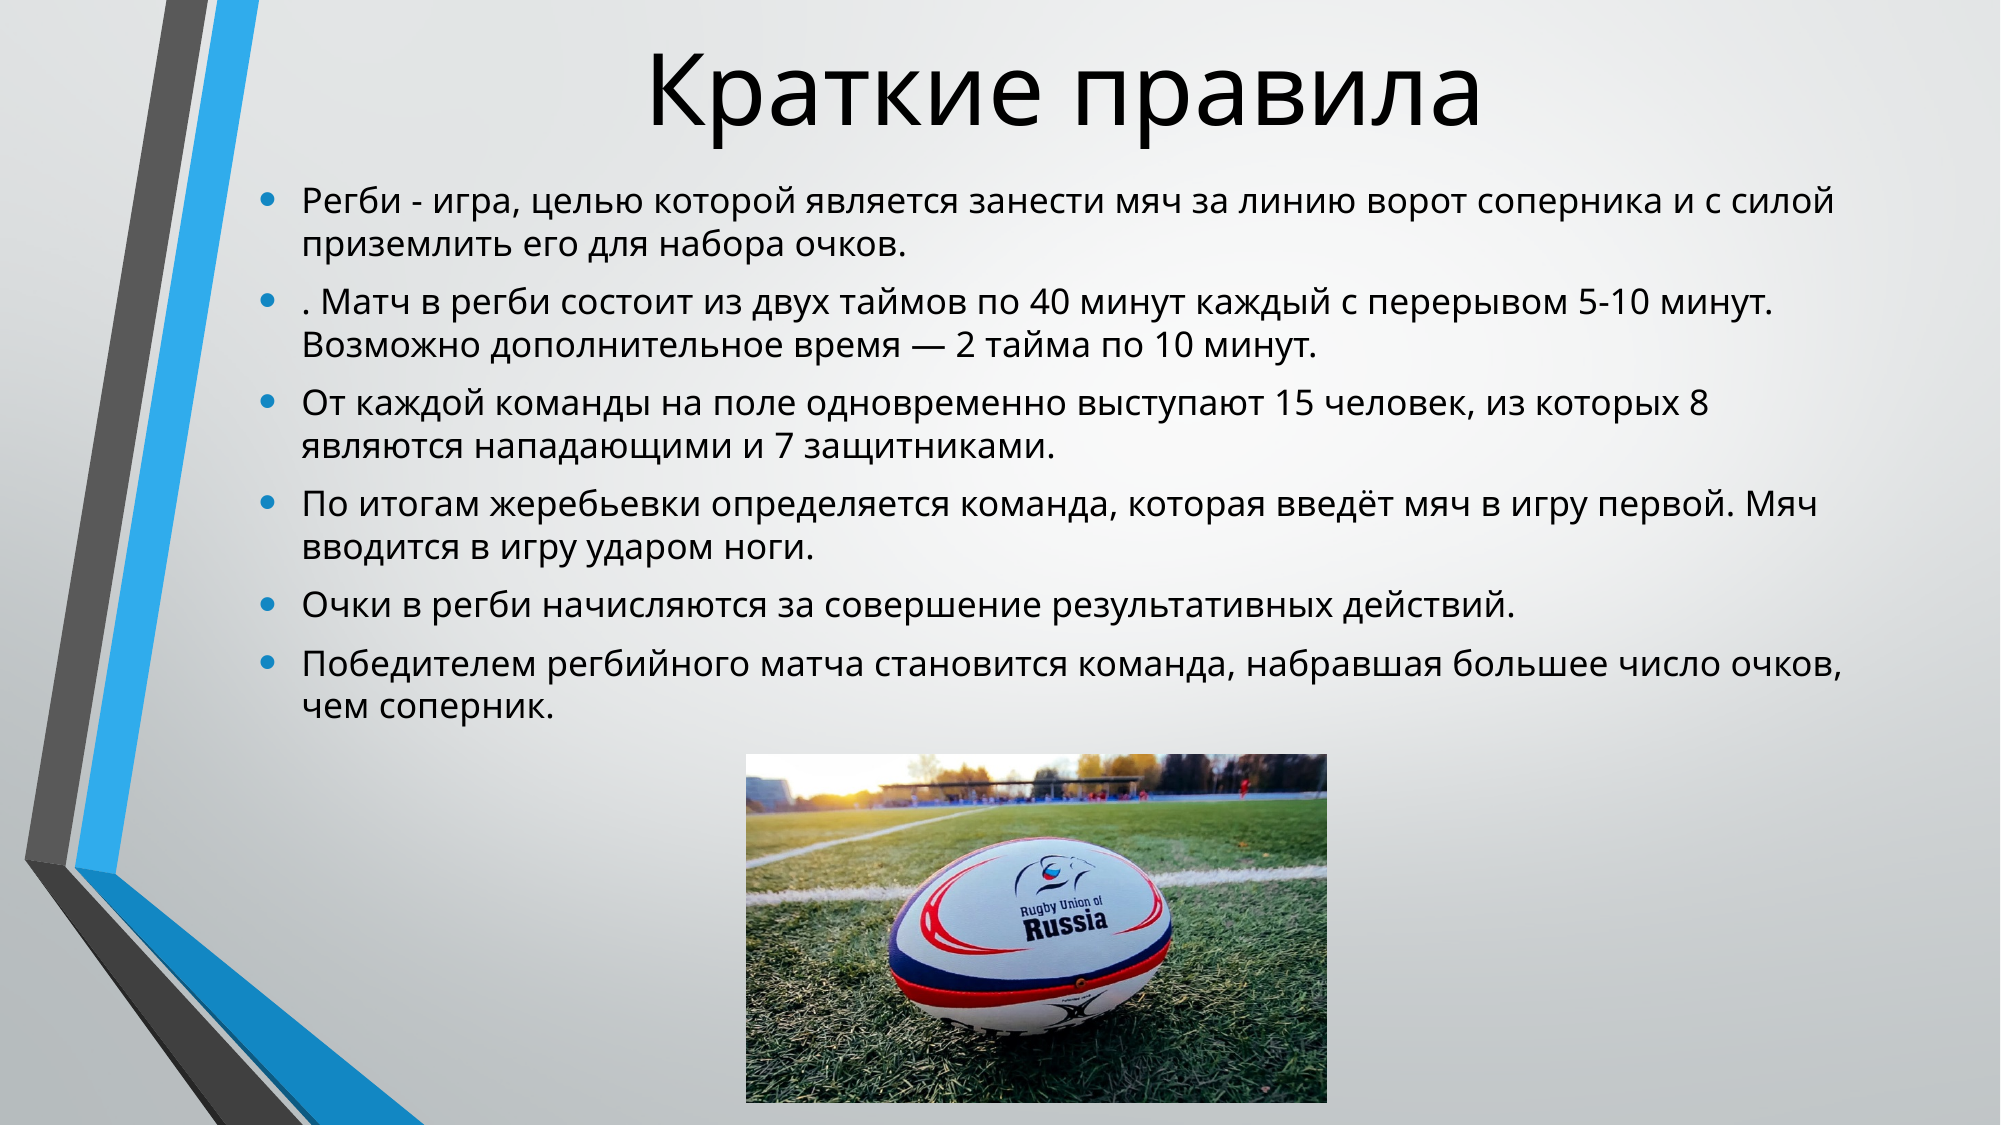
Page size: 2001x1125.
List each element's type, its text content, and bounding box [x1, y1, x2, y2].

list Регби - игра, целью которой является занести мяч за линию ворот соперника и с силой приземлить его для набора очков. . Матч в регби состоит из двух таймов по 40 минут каждый с перерывом 5-10 минут. Возможно дополнительное время — 2 тайма по 10 минут. От каждой команды на поле одновременно выступают 15 человек, из которых 8 являются нападающими и 7 защитниками. По итогам жеребьевки определяется команда, которая введёт мяч в игру первой. Мяч вводится в игру ударом ноги. Очки в регби начисляются за совершение результативных действий. Победителем регбийного матча становится команда, набравшая большее число очков, чем соперник. [243, 170, 1887, 737]
picture [746, 754, 1327, 1103]
title Краткие правила [504, 0, 1627, 170]
